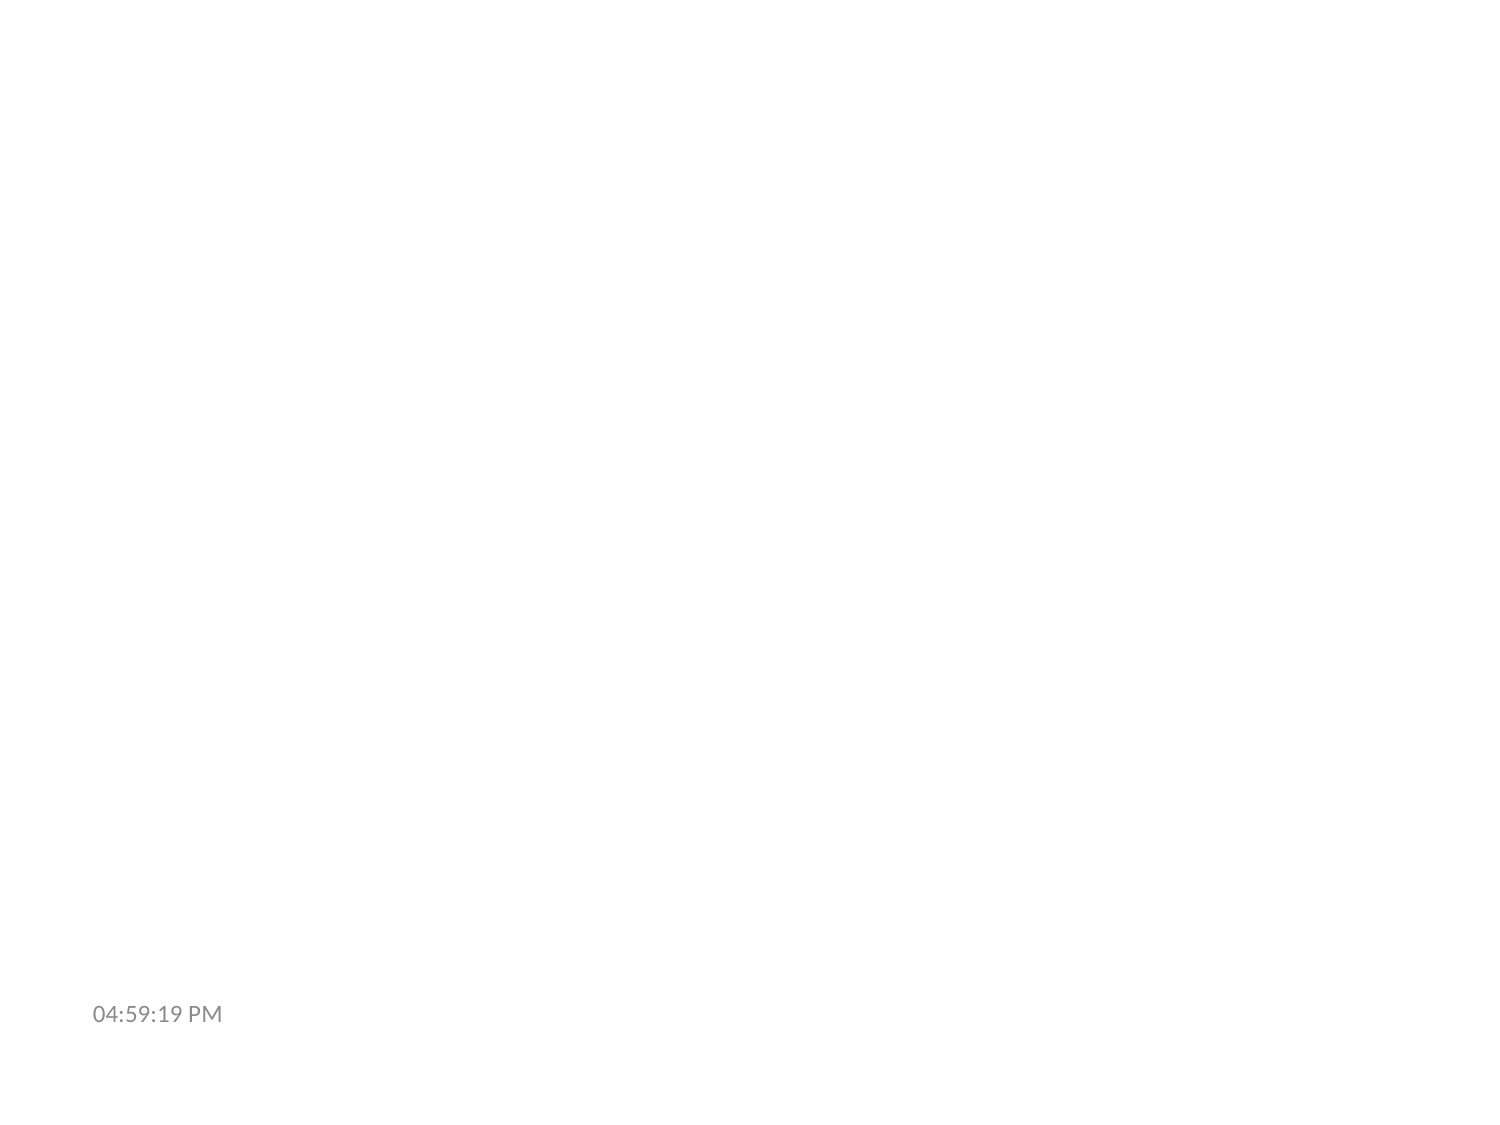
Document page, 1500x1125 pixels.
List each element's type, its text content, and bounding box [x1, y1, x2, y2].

text_box 3:35:09 PM [77, 982, 428, 1043]
